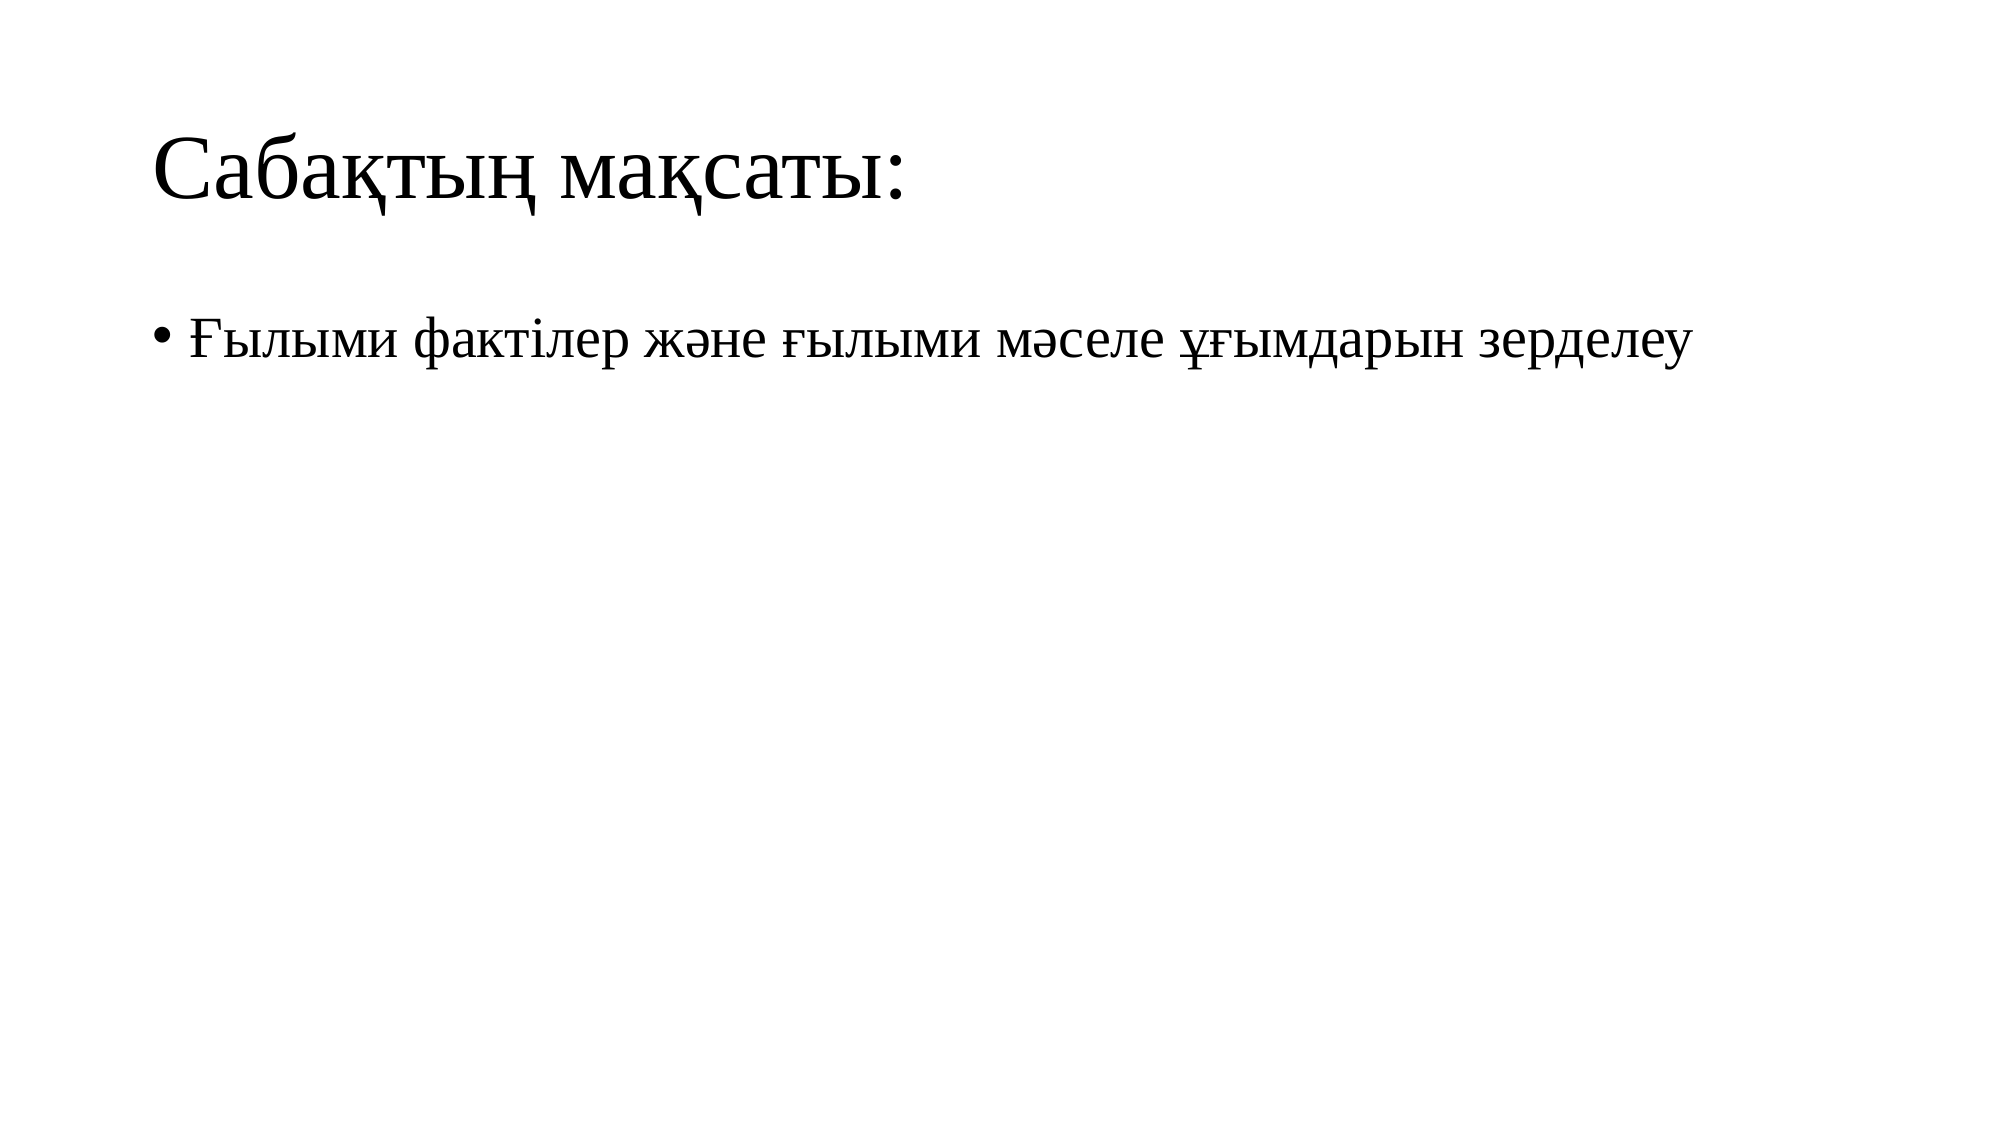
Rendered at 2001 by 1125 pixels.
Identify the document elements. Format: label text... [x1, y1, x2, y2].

list Ғылыми фактілер және ғылыми мәселе ұғымдарын зерделеу [137, 299, 1863, 1014]
title Сабақтың мақсаты: [137, 59, 1863, 278]
